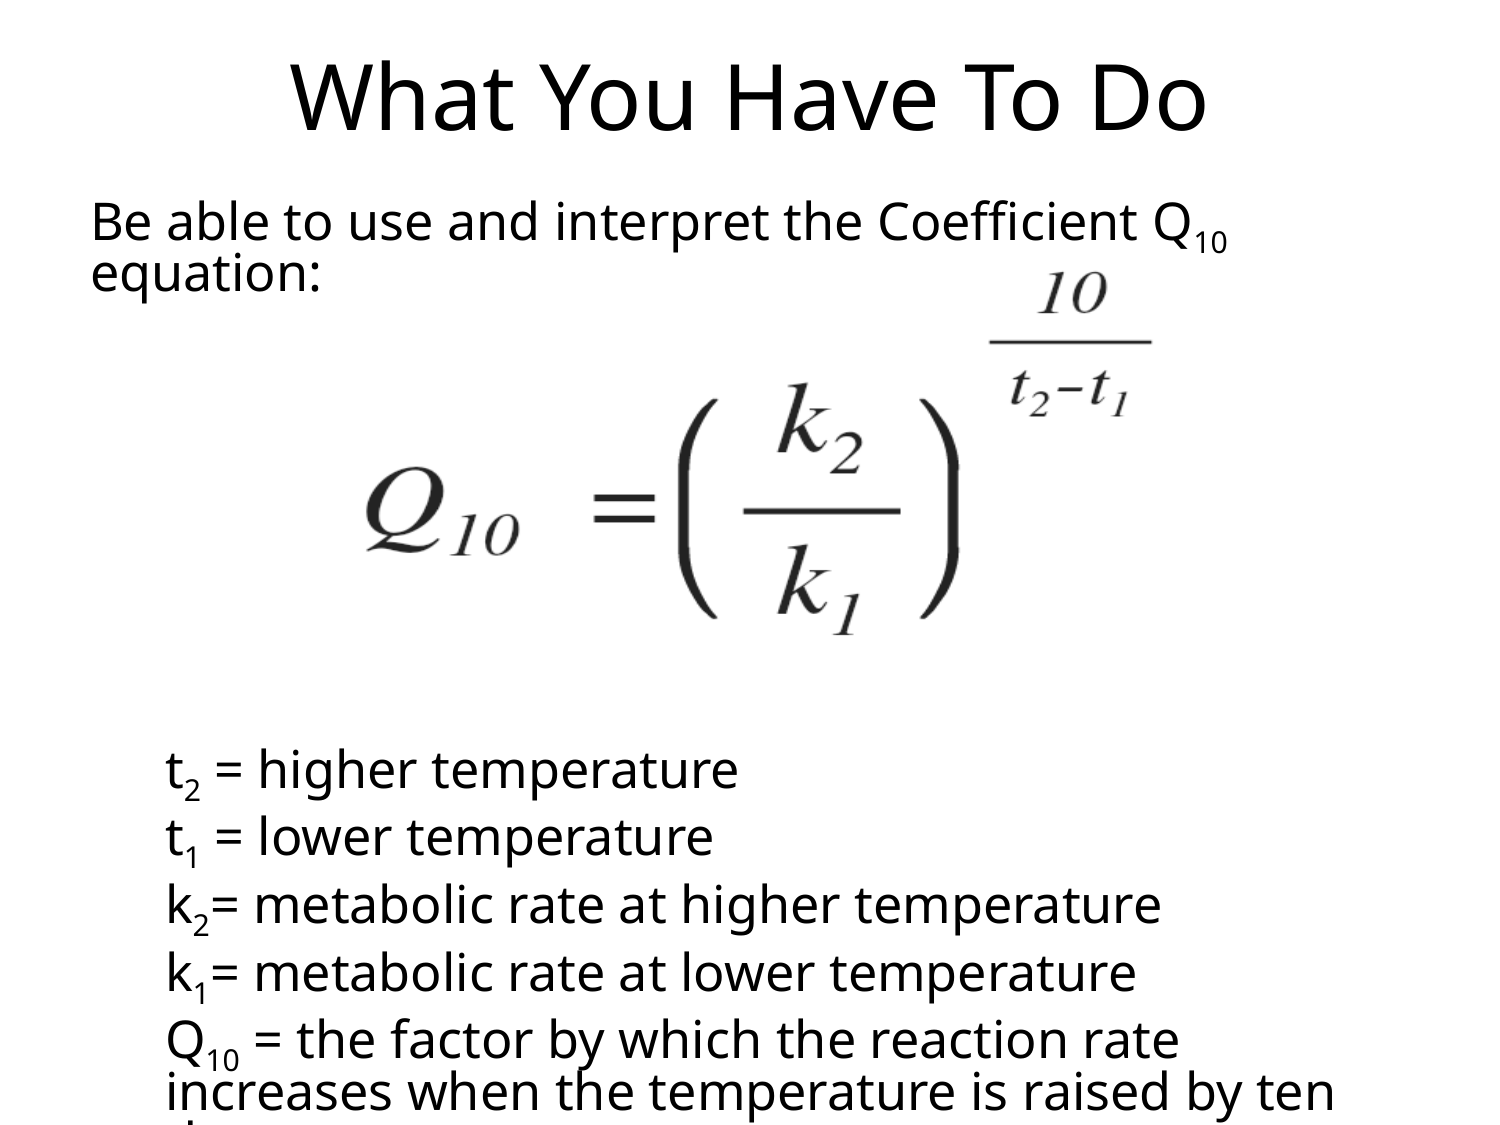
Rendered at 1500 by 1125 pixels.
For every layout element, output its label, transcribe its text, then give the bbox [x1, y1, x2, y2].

title What You Have To Do [75, 0, 1425, 188]
picture [343, 254, 1186, 660]
list Be able to use and interpret the Coefficient Q10 equation: t2 = higher temperature t1 = lower temperature k2= metabolic rate at higher temperature k1= metabolic rate at lower temperature Q10 = the factor by which the reaction rate increases when the temperature is raised by ten degrees. [75, 188, 1425, 1125]
